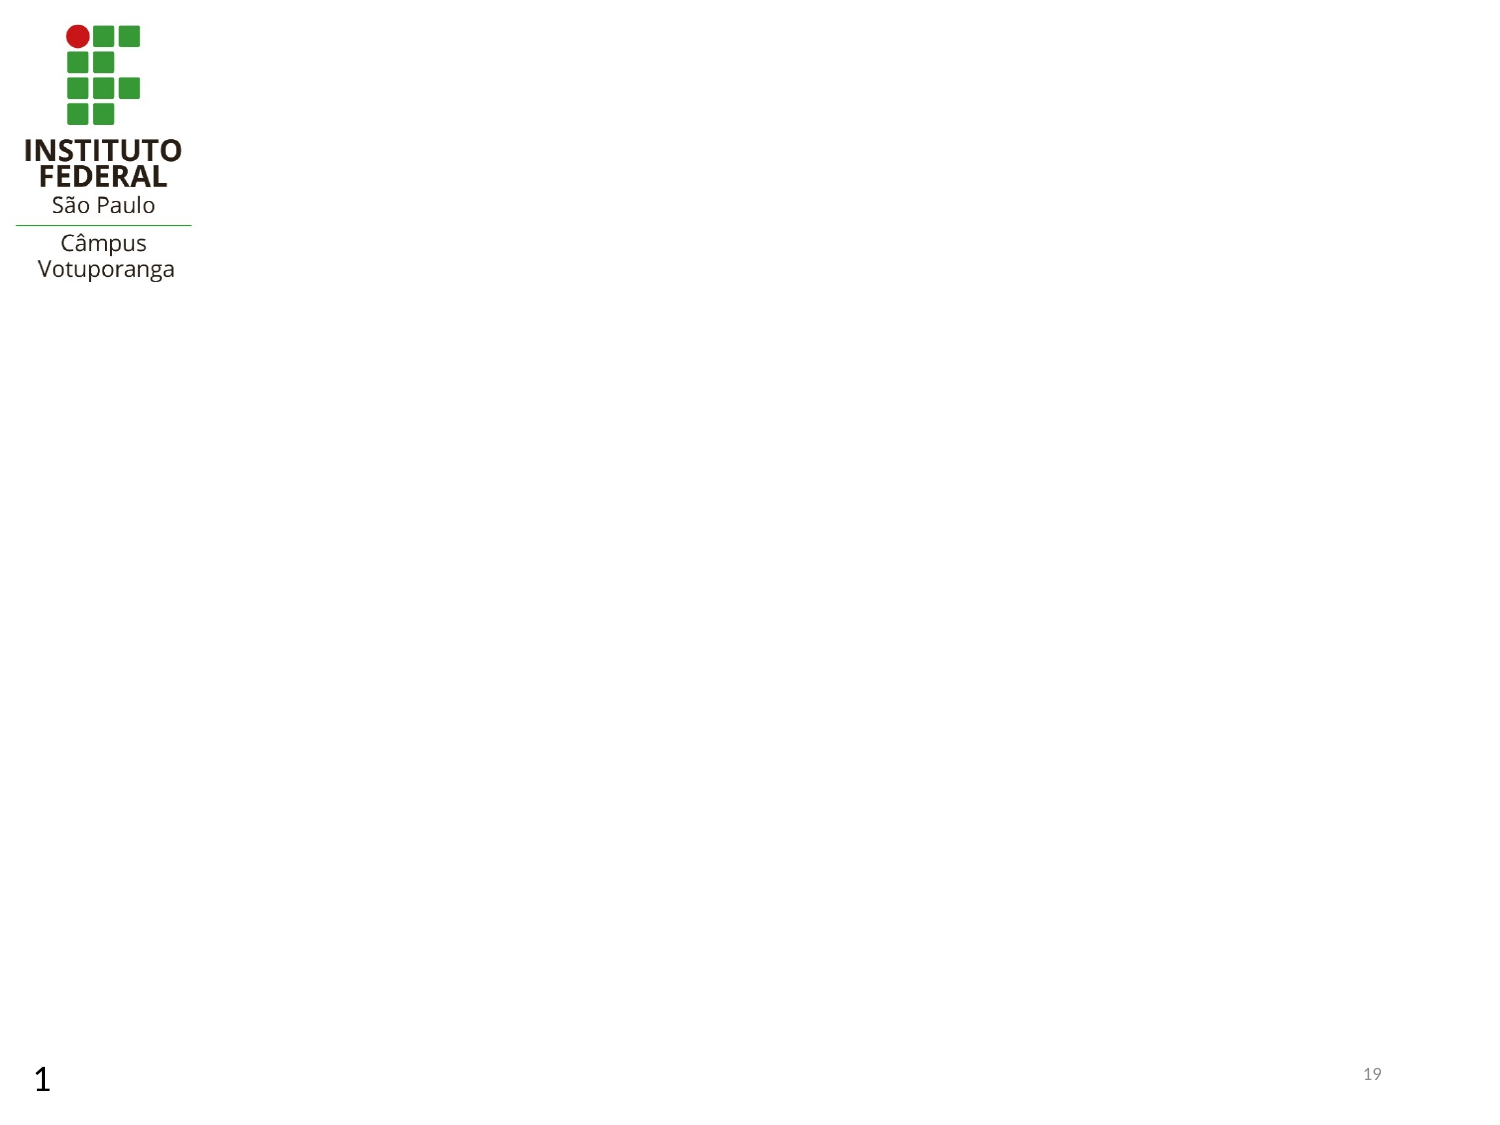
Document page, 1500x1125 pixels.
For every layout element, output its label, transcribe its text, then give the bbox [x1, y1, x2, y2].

text_box 1 [17, 1046, 65, 1107]
picture [8, 16, 198, 289]
slide_number 19 [1059, 1042, 1397, 1103]
